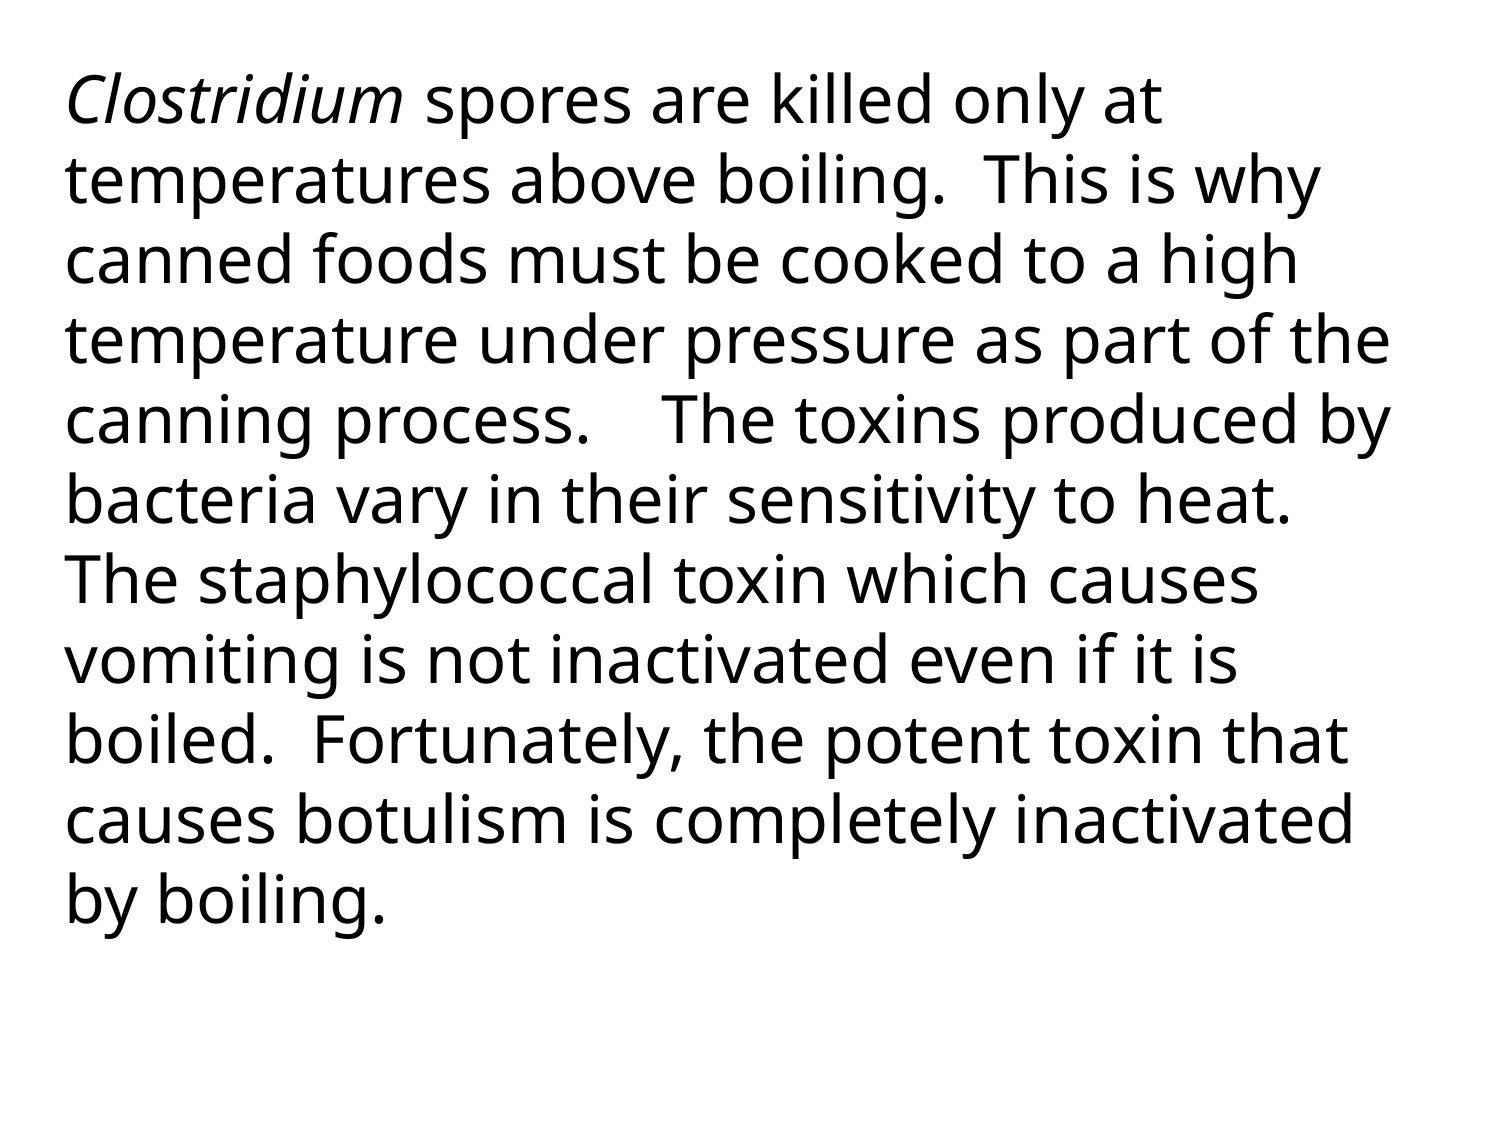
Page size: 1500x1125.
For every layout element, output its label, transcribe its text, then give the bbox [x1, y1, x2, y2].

text_box Clostridium spores are killed only at temperatures above boiling. This is why canned foods must be cooked to a high temperature under pressure as part of the canning process. The toxins produced by bacteria vary in their sensitivity to heat. The staphylococcal toxin which causes vomiting is not inactivated even if it is boiled. Fortunately, the potent toxin that causes botulism is completely inactivated by boiling. [50, 49, 1425, 945]
